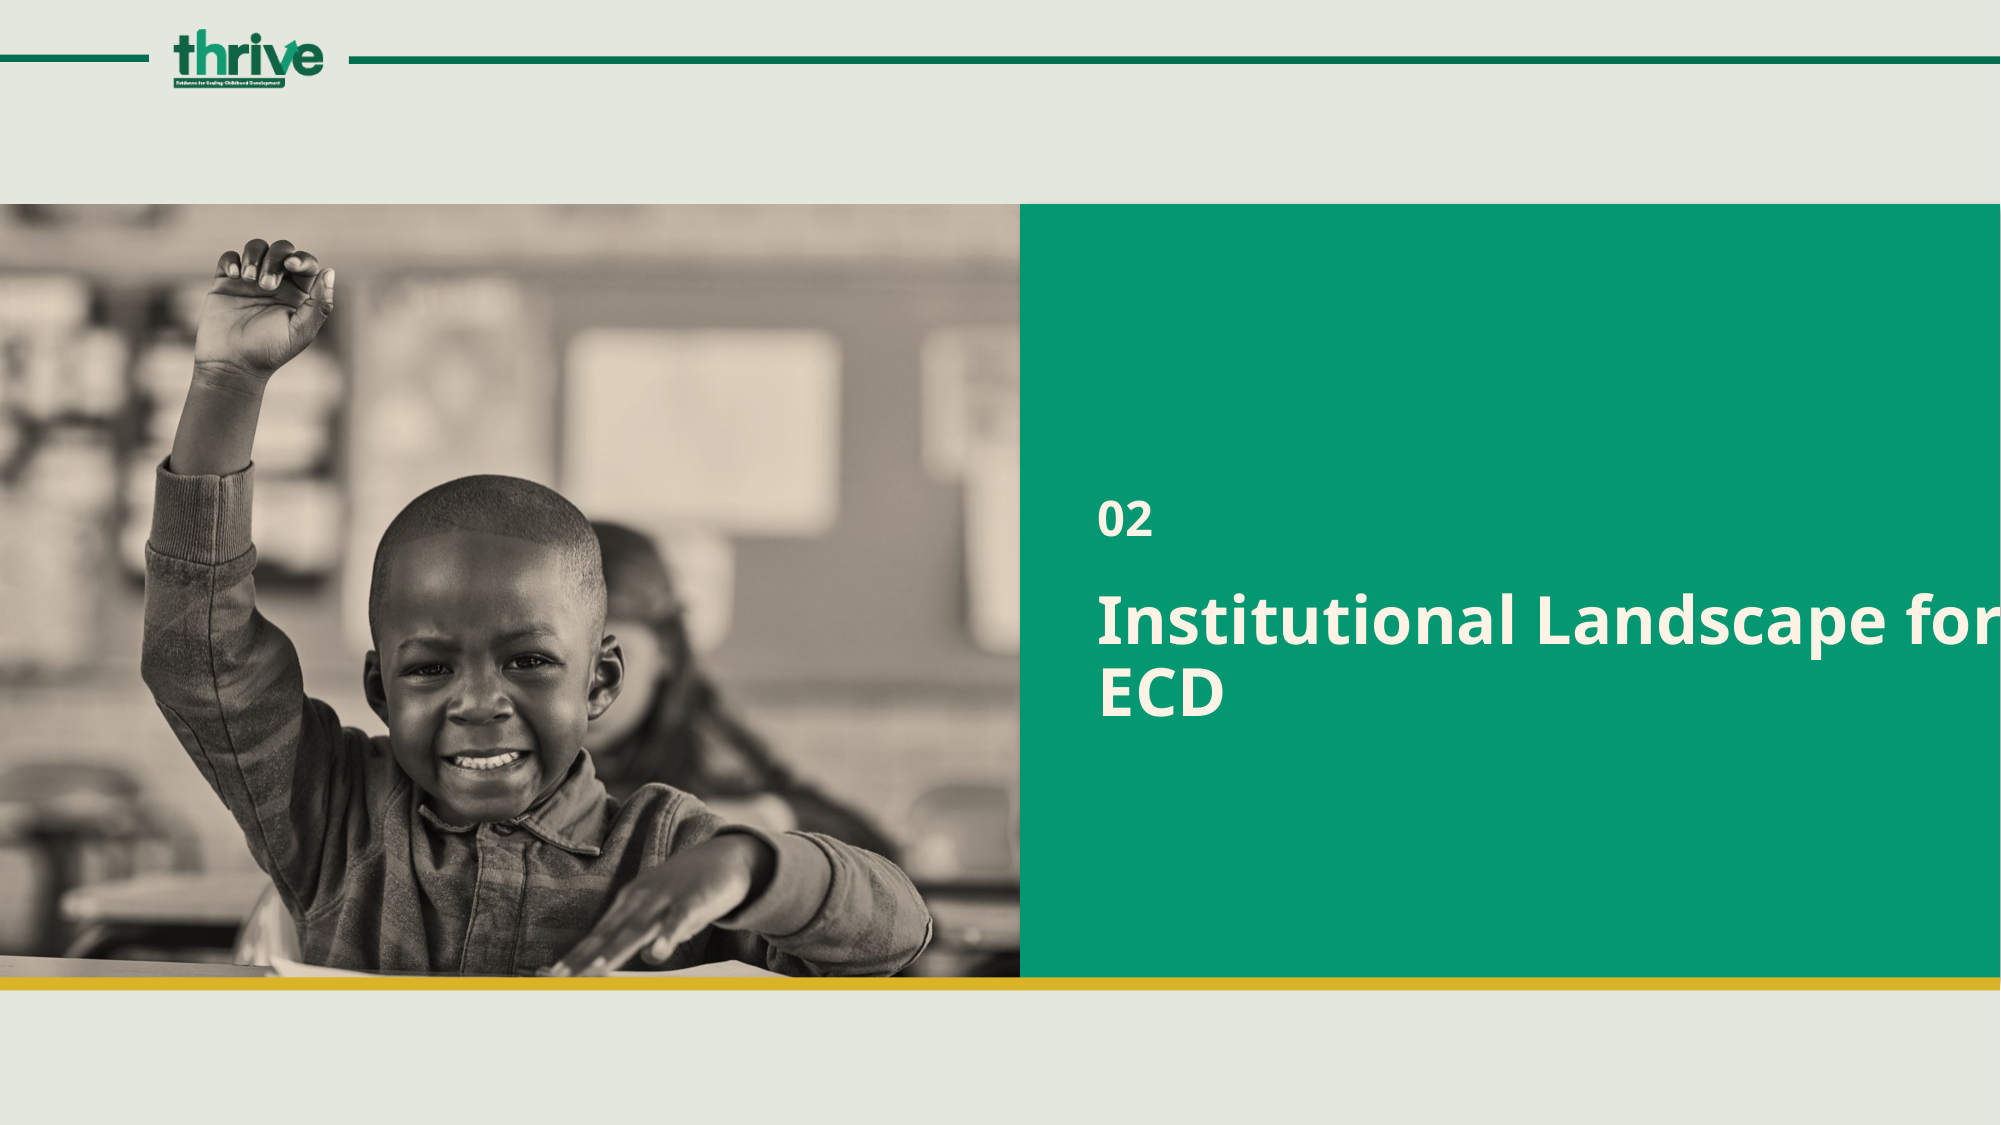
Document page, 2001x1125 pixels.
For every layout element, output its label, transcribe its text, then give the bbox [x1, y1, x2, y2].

list Institutional Landscape for ECD [1082, 579, 2000, 665]
picture [0, 204, 1020, 977]
picture [167, 13, 326, 96]
list 02 [1082, 486, 1381, 555]
